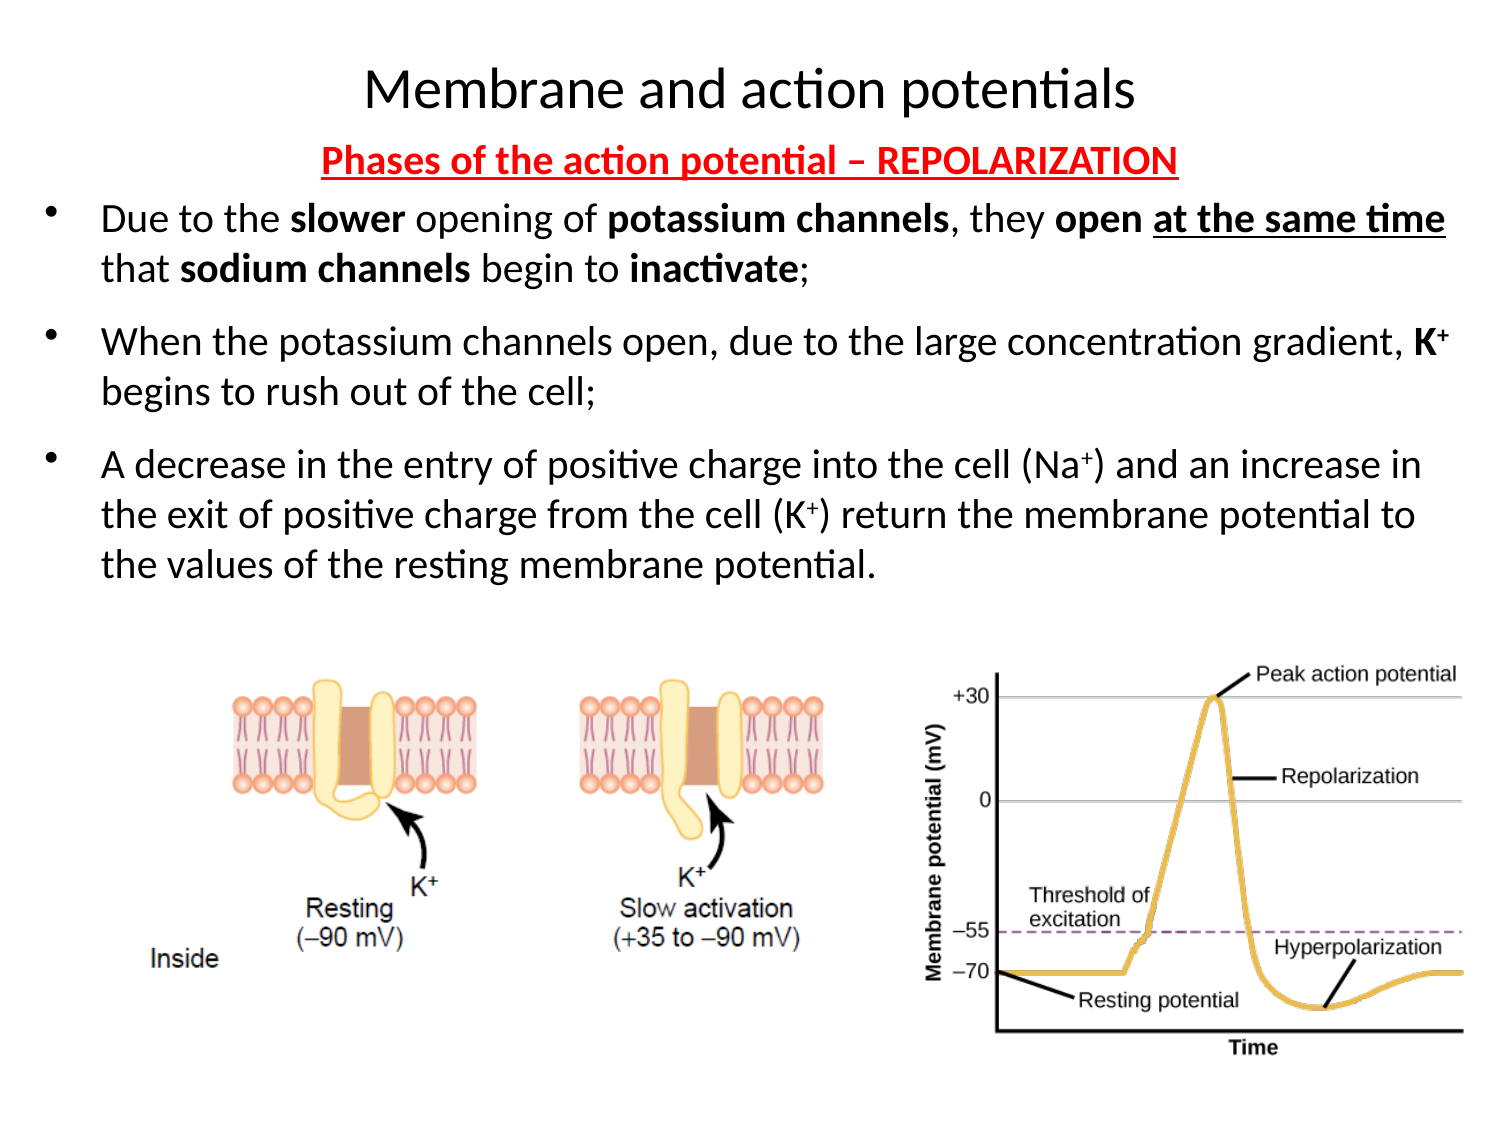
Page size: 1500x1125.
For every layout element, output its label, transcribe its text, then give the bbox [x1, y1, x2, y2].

list Phases of the action potential – REPOLARIZATION Due to the slower opening of potassium channels, they open at the same time that sodium channels begin to inactivate; When the potassium channels open, due to the large concentration gradient, K+ begins to rush out of the cell; A decrease in the entry of positive charge into the cell (Na+) and an increase in the exit of positive charge from the cell (K+) return the membrane potential to the values of the resting membrane potential. [29, 125, 1471, 1107]
title Membrane and action potentials [74, 44, 1426, 126]
picture [132, 654, 914, 994]
picture [923, 654, 1465, 1059]
